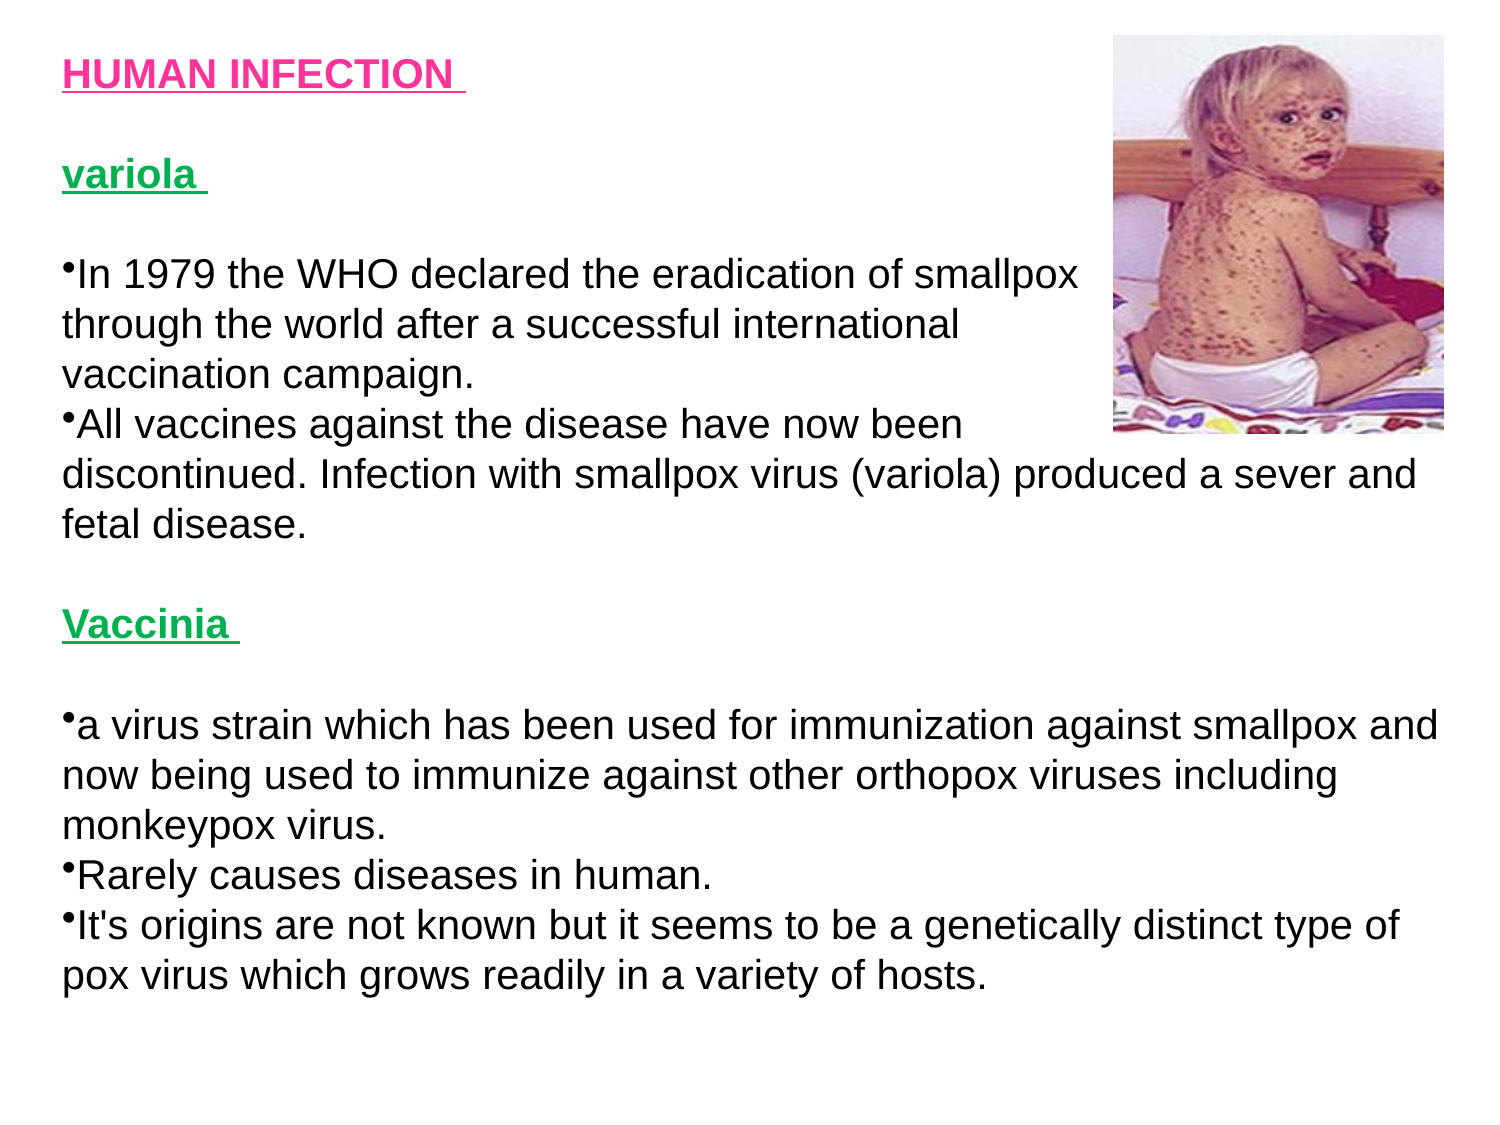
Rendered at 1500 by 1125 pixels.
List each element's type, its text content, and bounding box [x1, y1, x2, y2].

text_box HUMAN INFECTION variola In 1979 the WHO declared the eradication of smallpox through the world after a successful international vaccination campaign. All vaccines against the disease have now been discontinued. Infection with smallpox virus (variola) produced a sever and fetal disease. Vaccinia a virus strain which has been used for immunization against smallpox and now being used to immunize against other orthopox viruses including monkeypox virus. Rarely causes diseases in human. It's origins are not known but it seems to be a genetically distinct type of pox virus which grows readily in a variety of hosts. [46, 39, 1459, 1005]
picture [1112, 34, 1444, 434]
